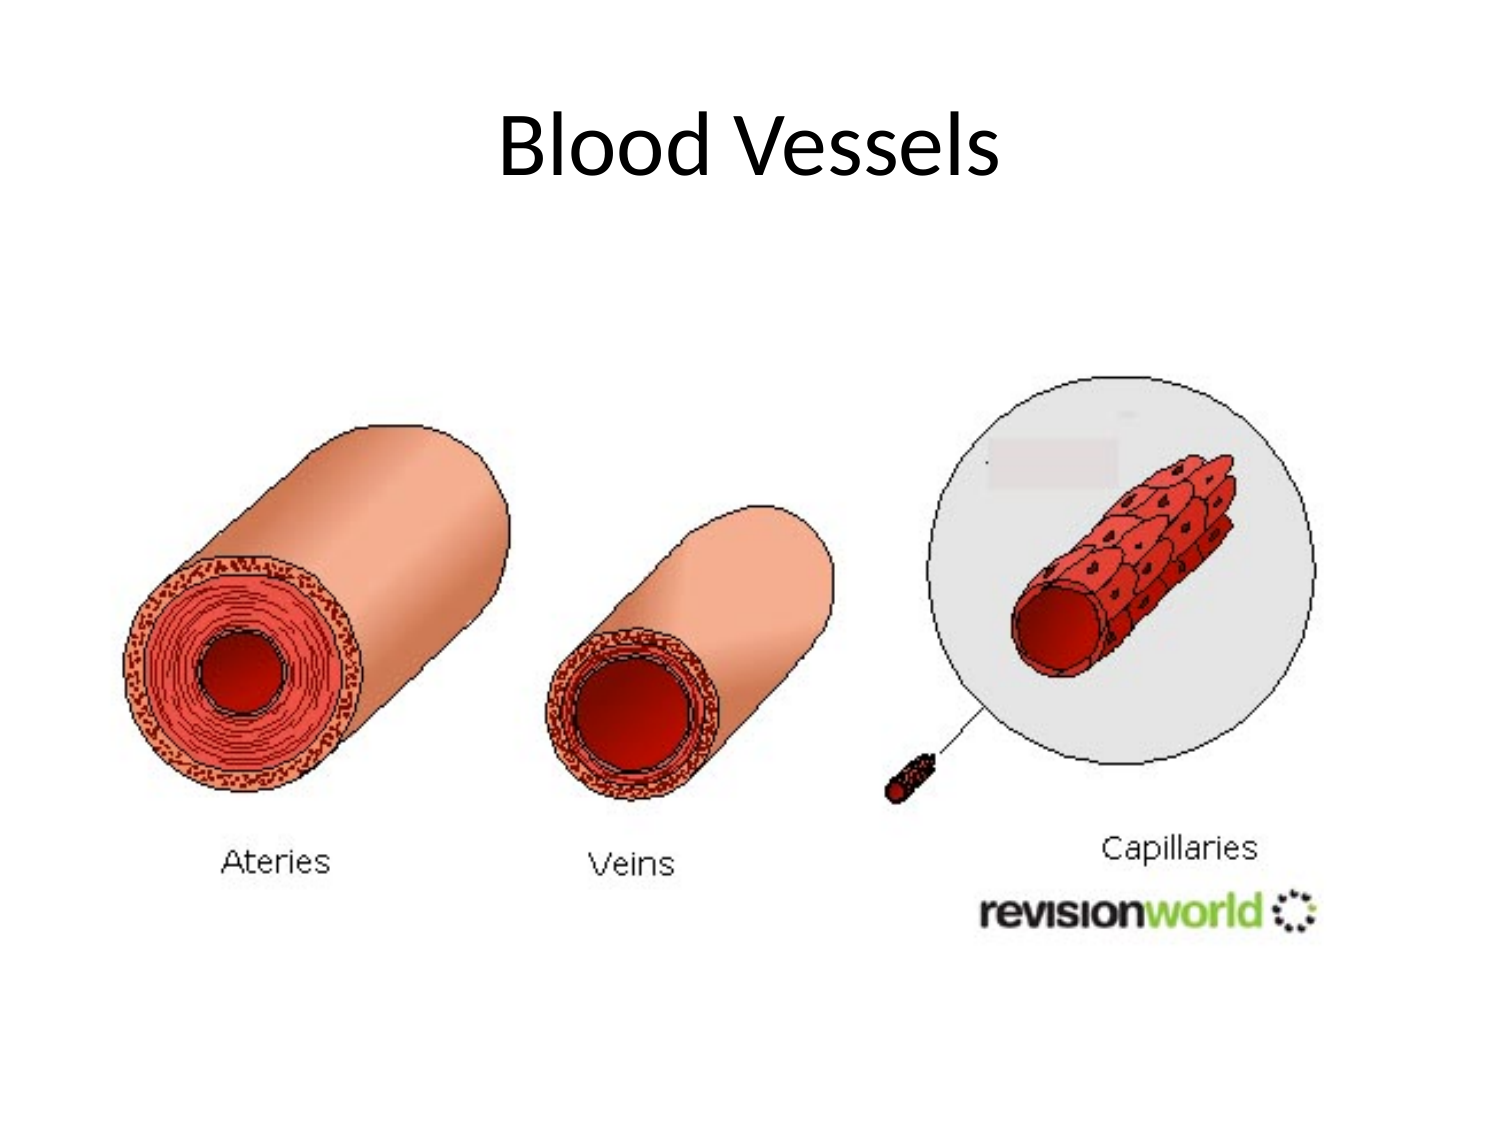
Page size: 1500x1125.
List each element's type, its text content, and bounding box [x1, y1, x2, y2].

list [74, 262, 1426, 1006]
title Blood Vessels [75, 45, 1425, 233]
